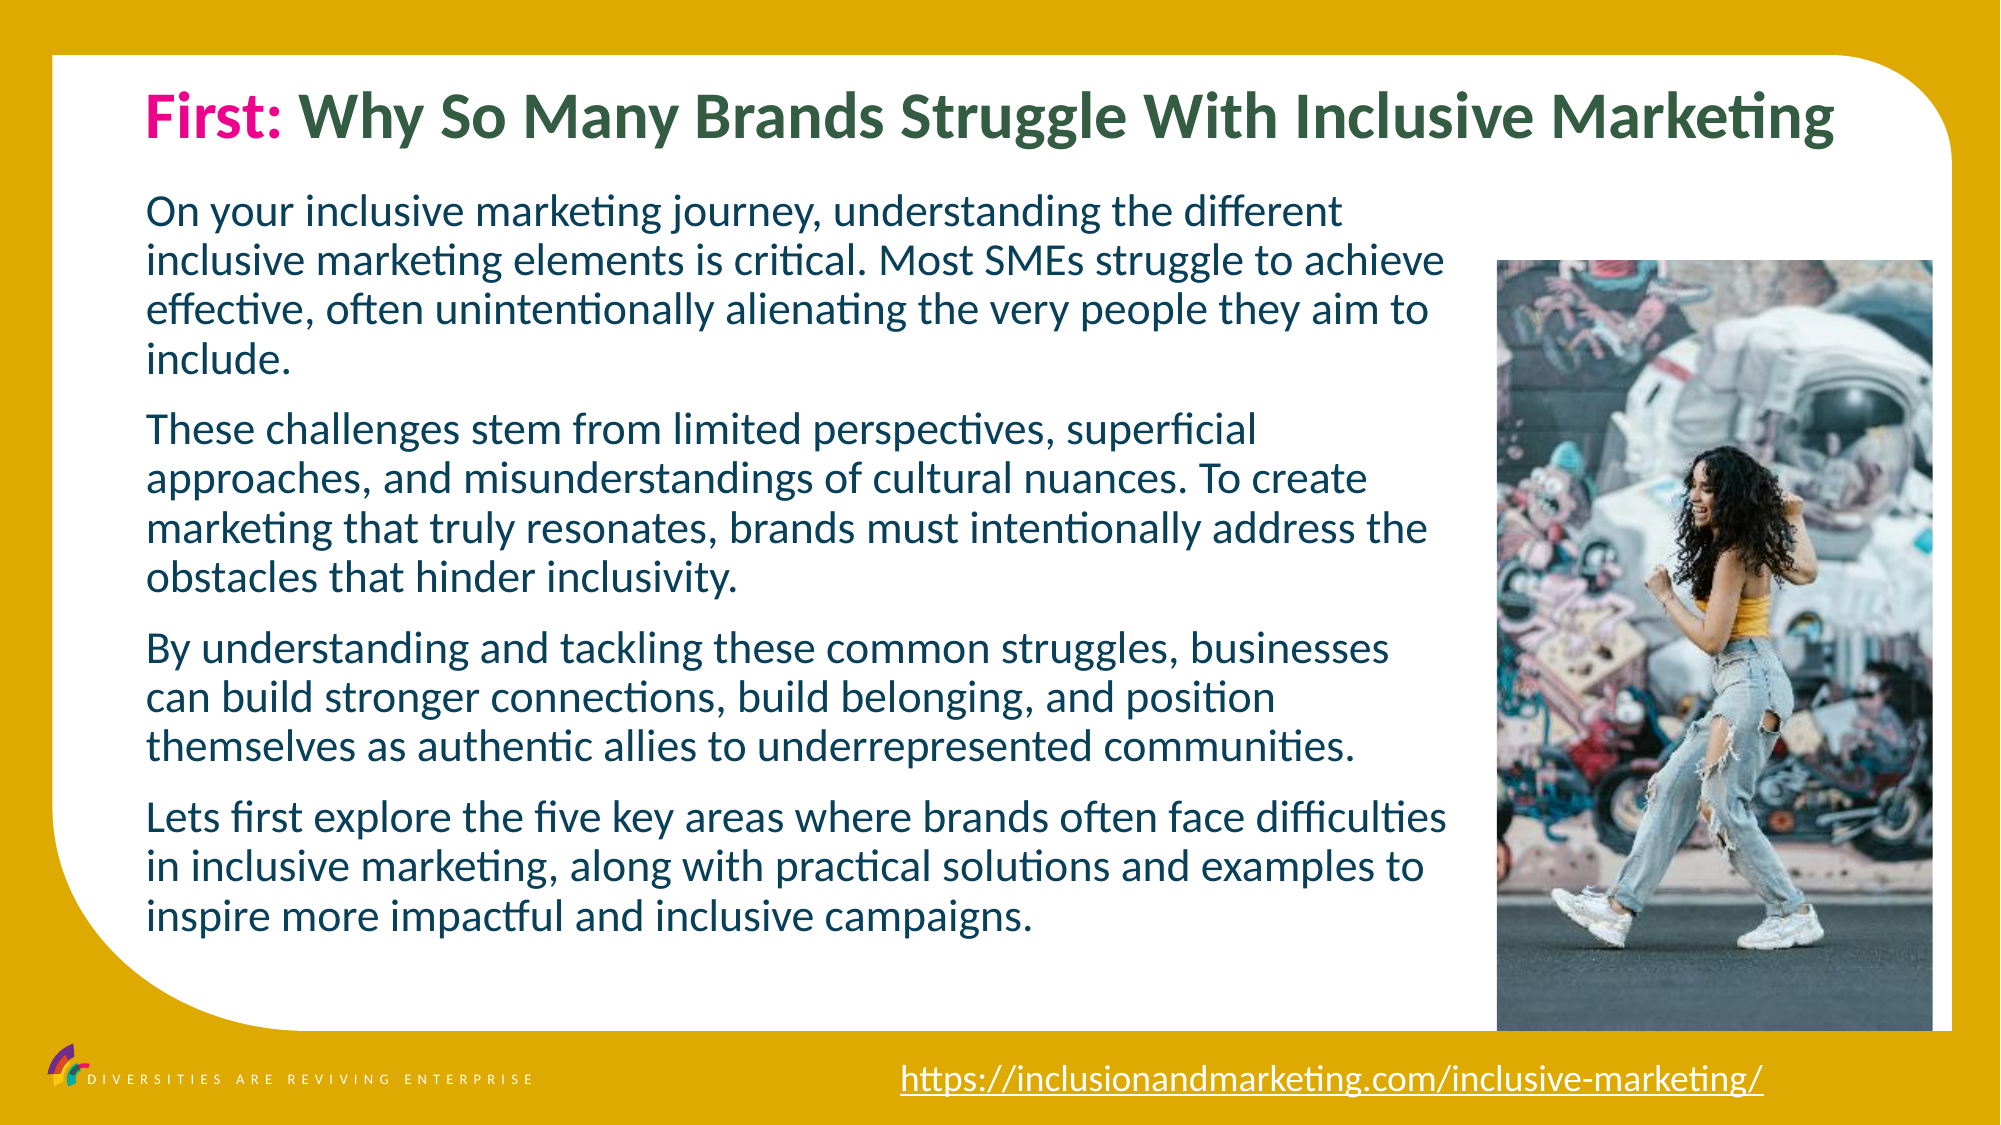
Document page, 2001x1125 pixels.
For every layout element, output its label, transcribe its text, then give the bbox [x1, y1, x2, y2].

list First: Why So Many Brands Struggle With Inclusive Marketing [130, 73, 1869, 206]
picture [1496, 260, 1933, 1031]
text_box https://inclusionandmarketing.com/inclusive-marketing/ [885, 1046, 2000, 1106]
list On your inclusive marketing journey, understanding the different inclusive marketing elements is critical. Most SMEs struggle to achieve effective, often unintentionally alienating the very people they aim to include. These challenges stem from limited perspectives, superficial approaches, and misunderstandings of cultural nuances. To create marketing that truly resonates, brands must intentionally address the obstacles that hinder inclusivity. By understanding and tackling these common struggles, businesses can build stronger connections, build belonging, and position themselves as authentic allies to underrepresented communities. Lets first explore the five key areas where brands often face difficulties in inclusive marketing, along with practical solutions and examples to inspire more impactful and inclusive campaigns. [130, 206, 1477, 811]
